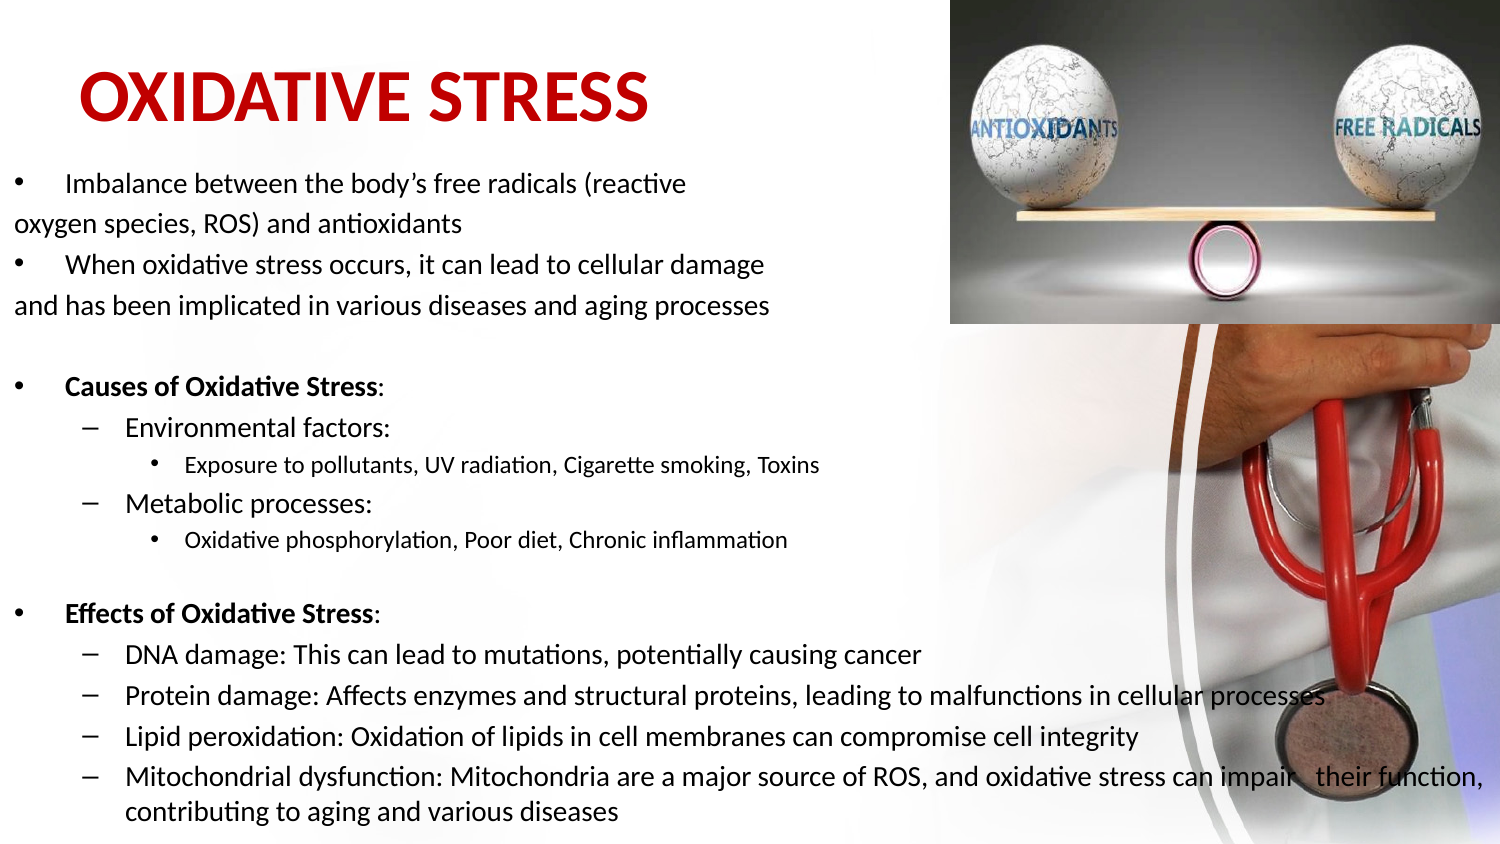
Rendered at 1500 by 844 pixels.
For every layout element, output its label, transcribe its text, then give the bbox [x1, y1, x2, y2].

picture [0, 0, 1500, 324]
list Imbalance between the body’s free radicals (reactive oxygen species, ROS) and antioxidants When oxidative stress occurs, it can lead to cellular damage and has been implicated in various diseases and aging processes Causes of Oxidative Stress: Environmental factors: Exposure to pollutants, UV radiation, Cigarette smoking, Toxins Metabolic processes: Oxidative phosphorylation, Poor diet, Chronic inflammation Effects of Oxidative Stress: DNA damage: This can lead to mutations, potentially causing cancer Protein damage: Affects enzymes and structural proteins, leading to malfunctions in cellular processes Lipid peroxidation: Oxidation of lipids in cell membranes can compromise cell integrity Mitochondrial dysfunction: Mitochondria are a major source of ROS, and oxidative stress can impair their function, contributing to aging and various diseases [0, 156, 1500, 844]
title OXIDATIVE STRESS [64, 28, 945, 154]
